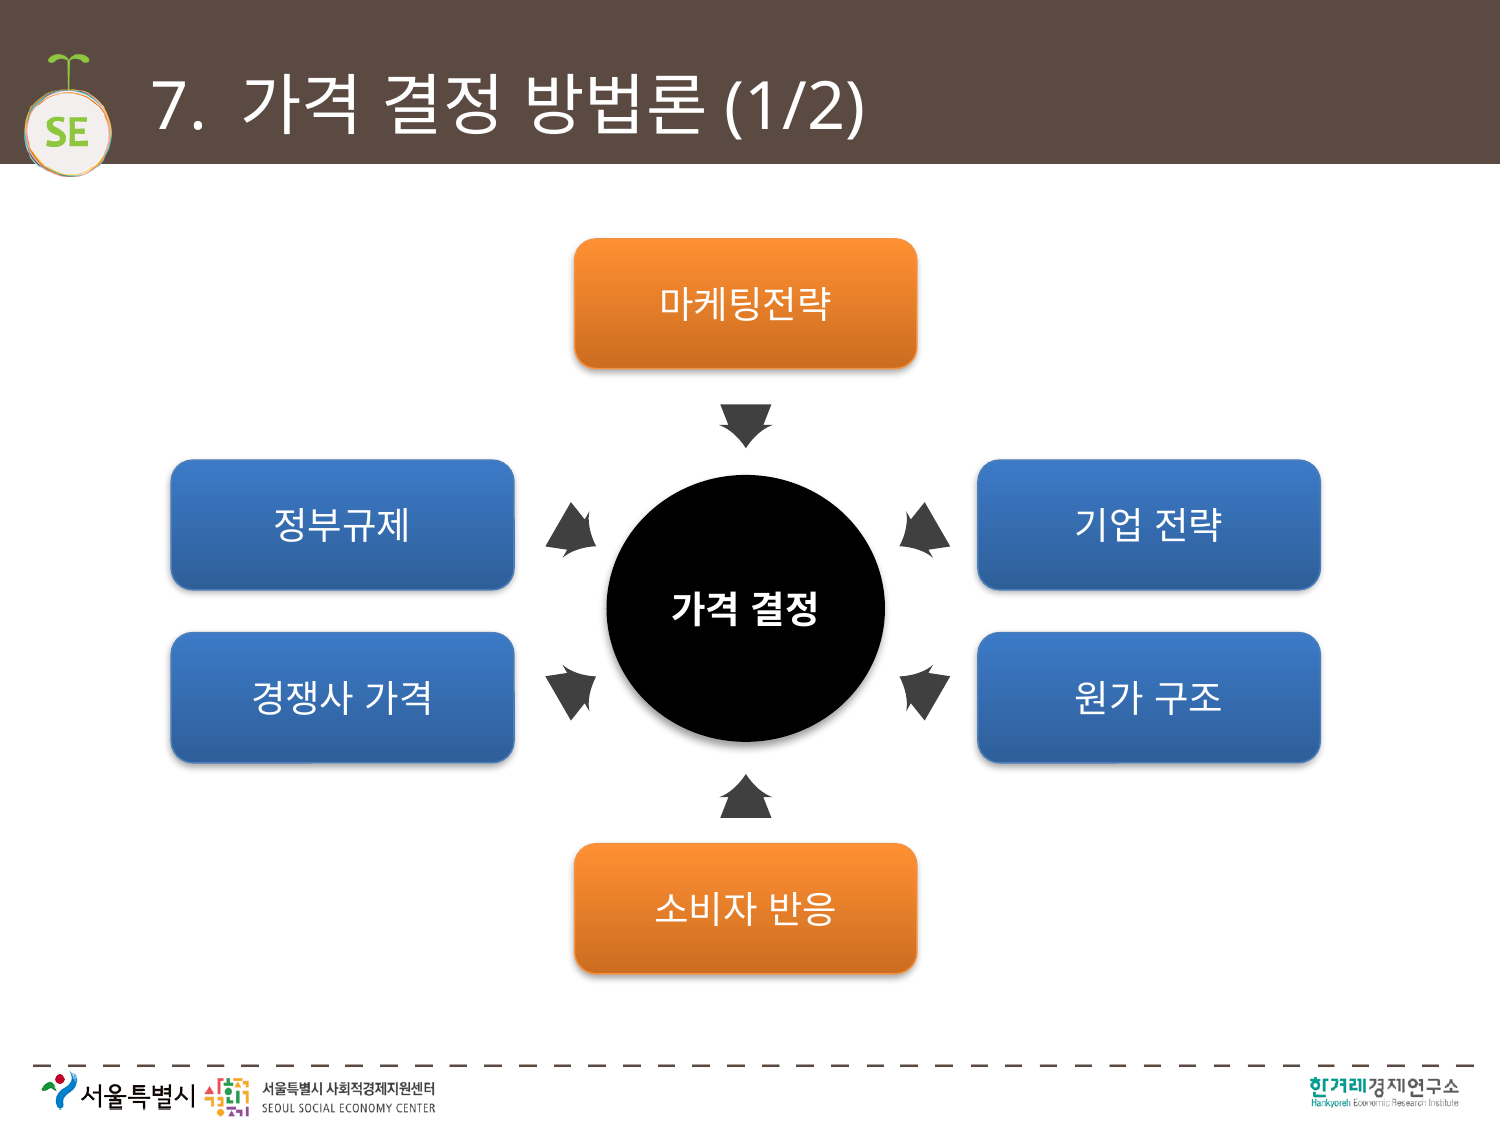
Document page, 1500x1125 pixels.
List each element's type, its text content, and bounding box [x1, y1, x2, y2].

picture [0, 0, 1500, 1125]
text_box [170, 238, 1321, 975]
title 7. 가격 결정 방법론(1/2) [135, 45, 1463, 161]
